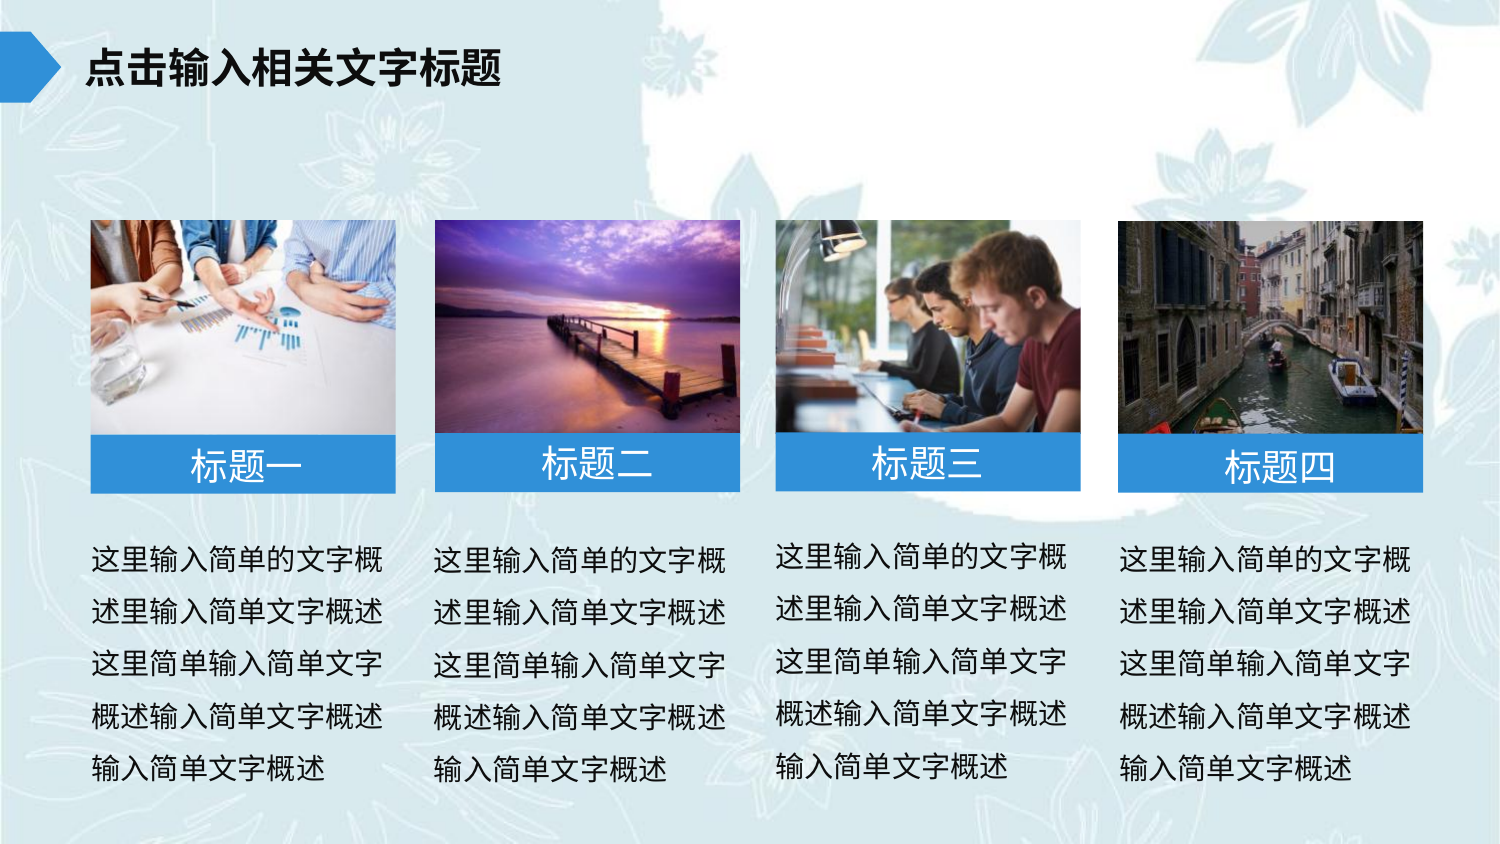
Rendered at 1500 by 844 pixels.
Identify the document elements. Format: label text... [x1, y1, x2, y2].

text_box [88, 432, 398, 496]
text_box [88, 219, 398, 432]
text_box [1116, 220, 1425, 432]
picture [0, 0, 1500, 844]
text_box 这里输入简单的文字概述里输入简单文字概述这里简单输入简单文字概述输入简单文字概述输入简单文字概述 [419, 517, 750, 794]
text_box 这里输入简单的文字概述里输入简单文字概述这里简单输入简单文字概述输入简单文字概述输入简单文字概述 [1104, 515, 1436, 793]
text_box [0, 29, 63, 105]
text_box [1116, 432, 1425, 495]
text_box 标题三 [857, 432, 1000, 493]
text_box 这里输入简单的文字概述里输入简单文字概述这里简单输入简单文字概述输入简单文字概述输入简单文字概述 [76, 515, 408, 793]
text_box 标题二 [526, 432, 669, 493]
text_box [433, 431, 742, 494]
text_box [774, 219, 1083, 430]
text_box [433, 219, 742, 431]
text_box 标题四 [1209, 436, 1352, 497]
text_box [774, 430, 1083, 493]
text_box 这里输入简单的文字概述里输入简单文字概述这里简单输入简单文字概述输入简单文字概述输入简单文字概述 [760, 513, 1092, 791]
text_box 点击输入相关文字标题 [70, 34, 518, 100]
text_box 标题一 [175, 435, 319, 496]
